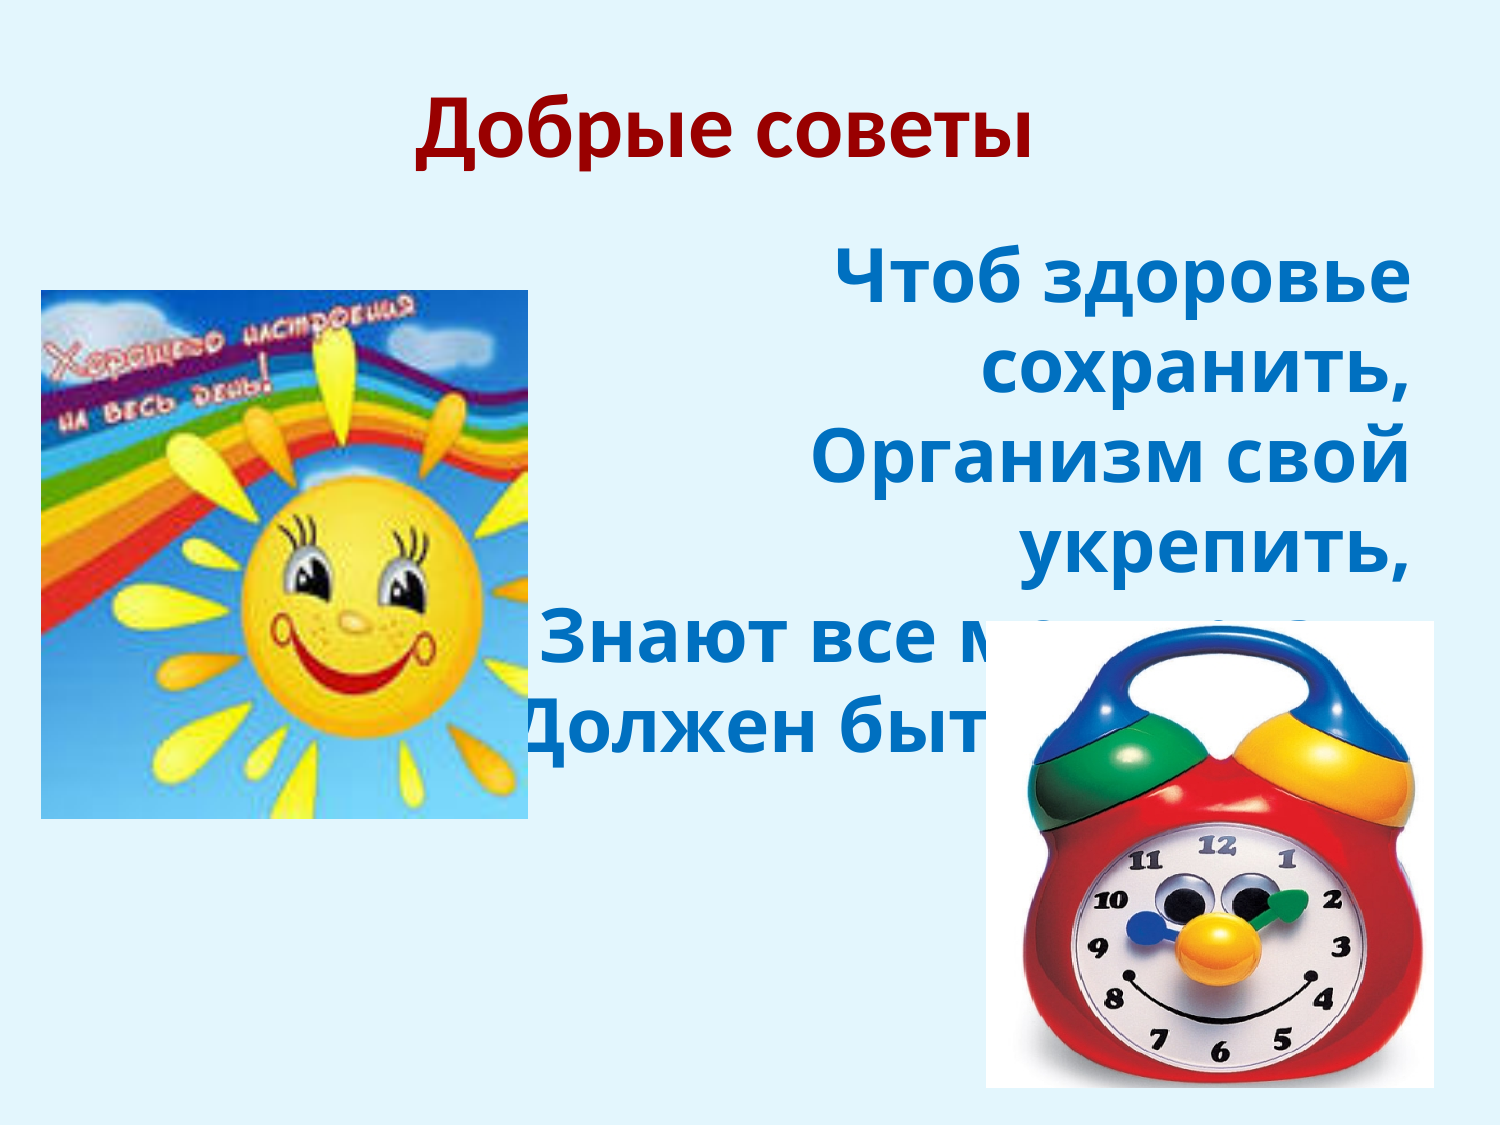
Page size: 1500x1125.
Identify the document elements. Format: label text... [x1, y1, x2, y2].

picture [985, 621, 1434, 1088]
title Добрые советы [88, 0, 1364, 242]
picture [40, 290, 528, 820]
text_box Чтоб здоровье сохранить, Организм свой укрепить, Знают все мои друзья Должен быть режим у дня. [442, 0, 1428, 1085]
